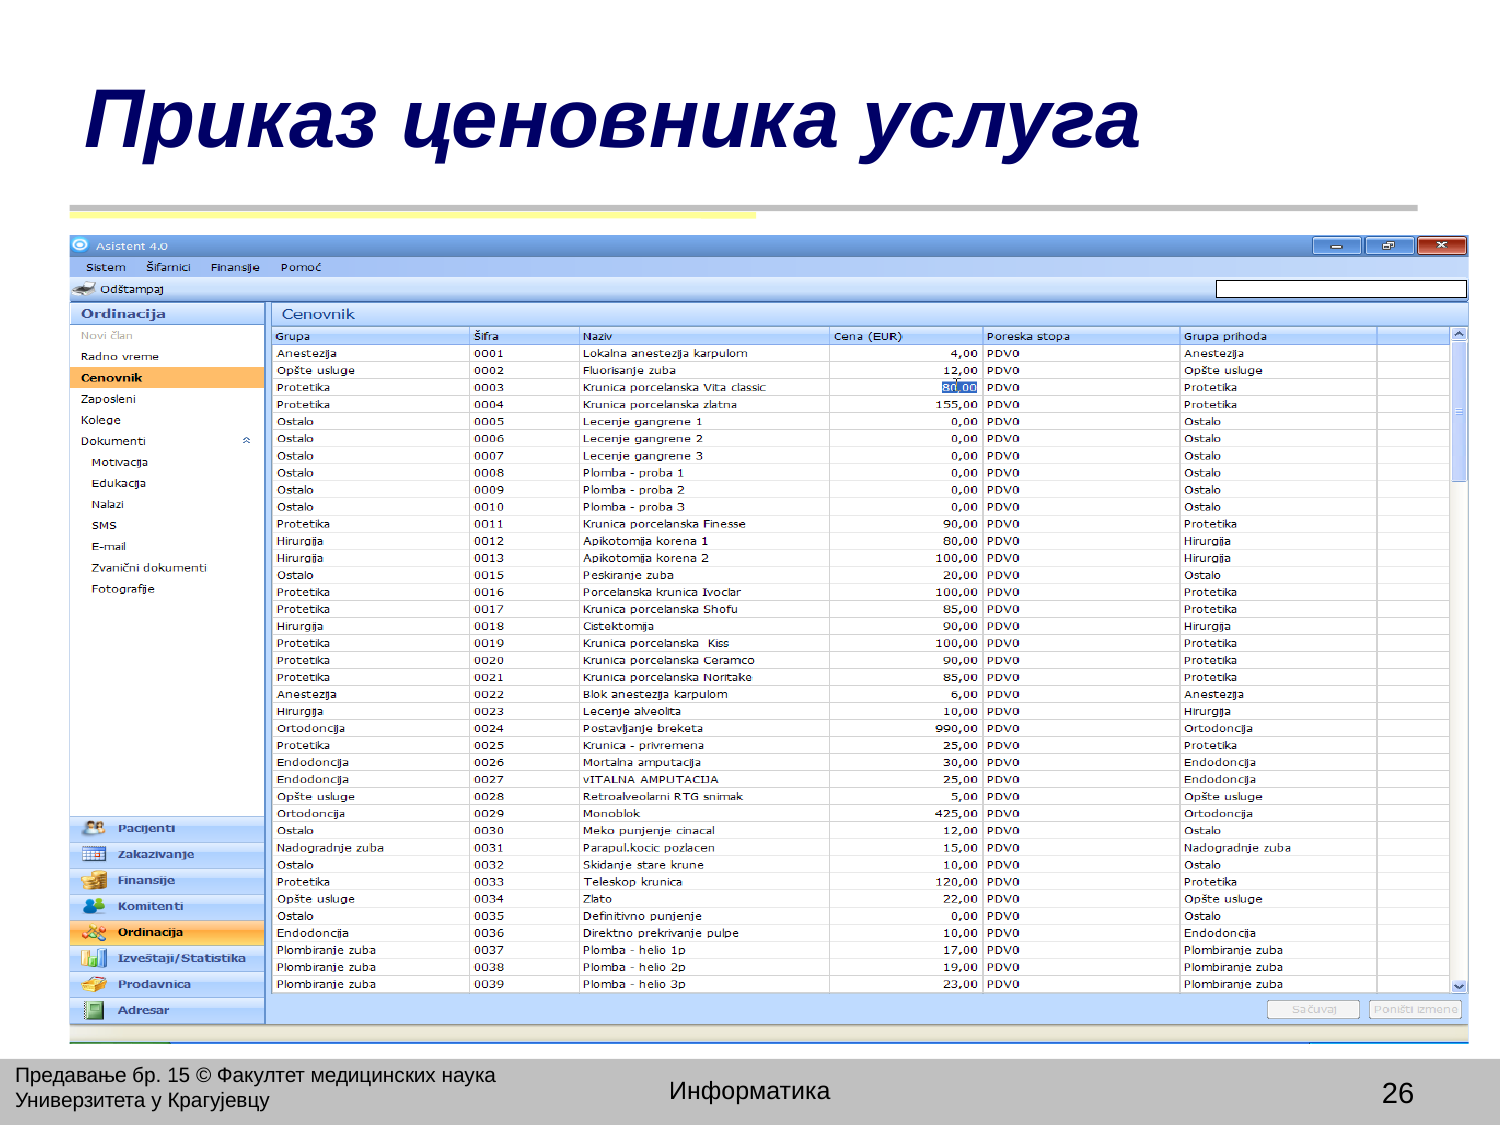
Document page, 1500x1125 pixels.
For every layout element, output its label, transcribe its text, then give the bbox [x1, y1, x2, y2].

slide_number Предавање бр. 15 © Факултет медицинских наука Универзитета у Крагујевцу [0, 1053, 634, 1108]
footer Информатика [512, 1066, 988, 1125]
title Приказ ценовника услуга [69, 19, 1426, 208]
picture [69, 235, 1469, 1044]
slide_number 26 [1079, 1066, 1430, 1125]
